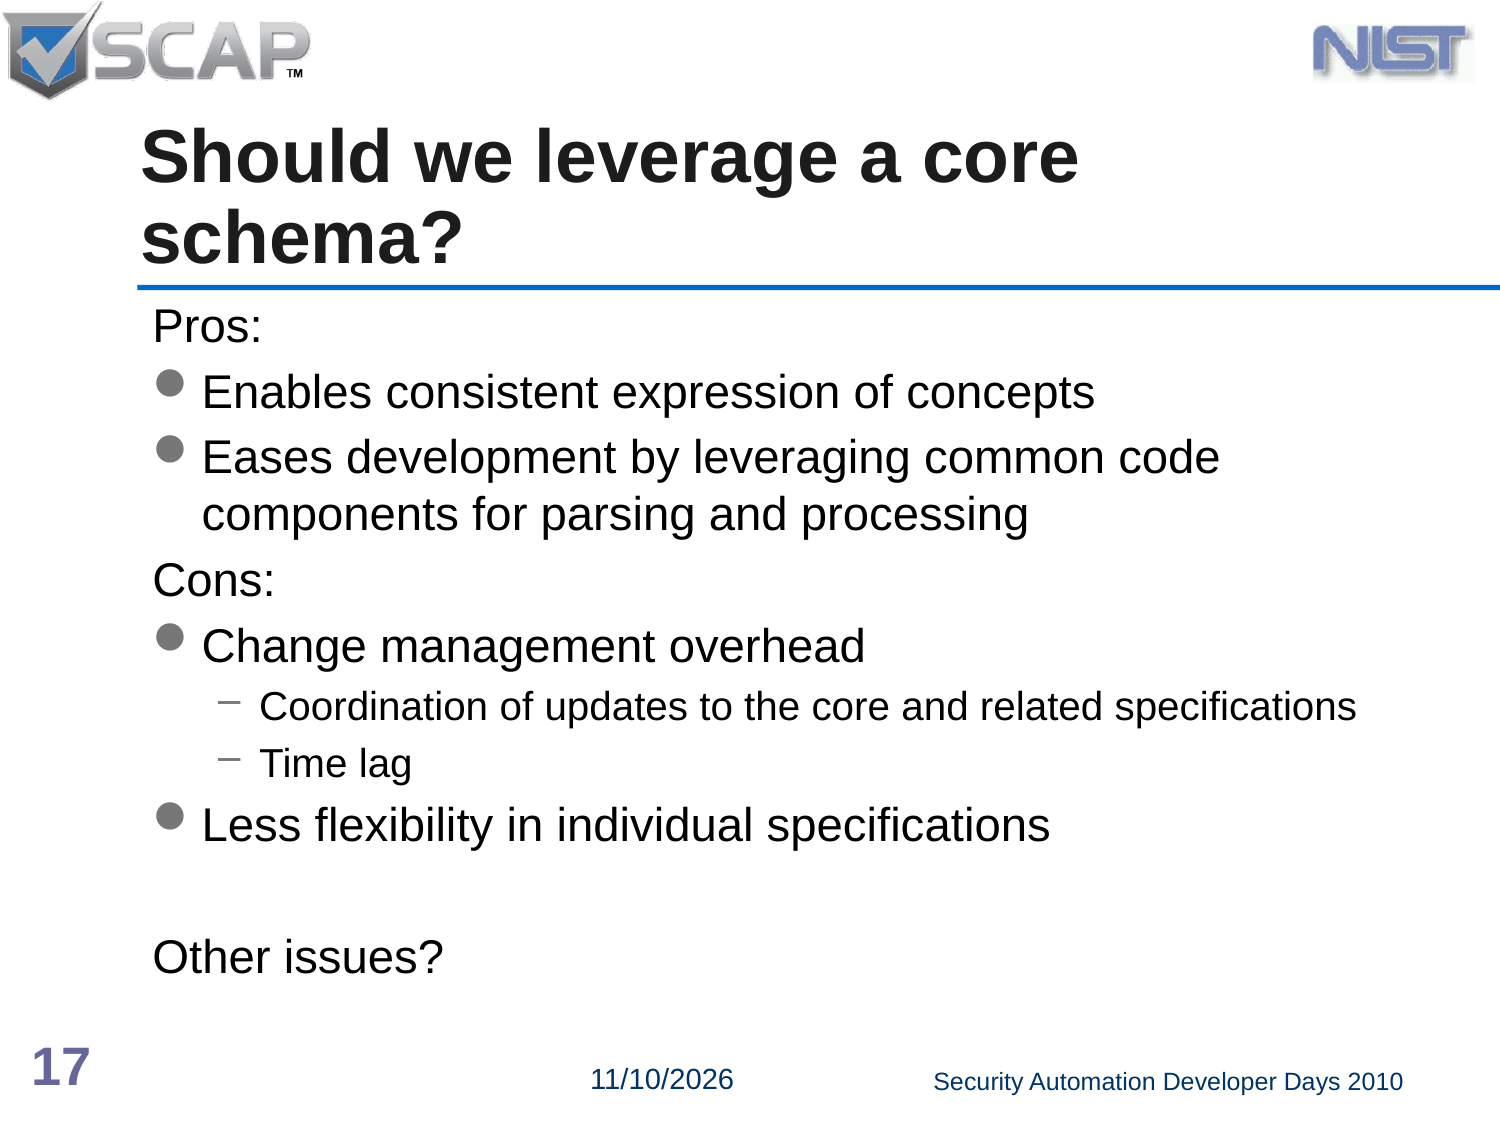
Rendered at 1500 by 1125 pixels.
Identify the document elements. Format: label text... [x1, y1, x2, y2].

slide_number 17 [13, 1023, 111, 1105]
picture [0, 0, 313, 103]
picture [1312, 24, 1475, 83]
title Should we leverage a core schema? [124, 99, 1426, 288]
footer Security Automation Developer Days 2010 [912, 1024, 1426, 1104]
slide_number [399, 1024, 750, 1104]
list Pros: Enables consistent expression of concepts Eases development by leveraging common code components for parsing and processing Cons: Change management overhead Coordination of updates to the core and related specifications Time lag Less flexibility in individual specifications Other issues? [137, 287, 1400, 1026]
